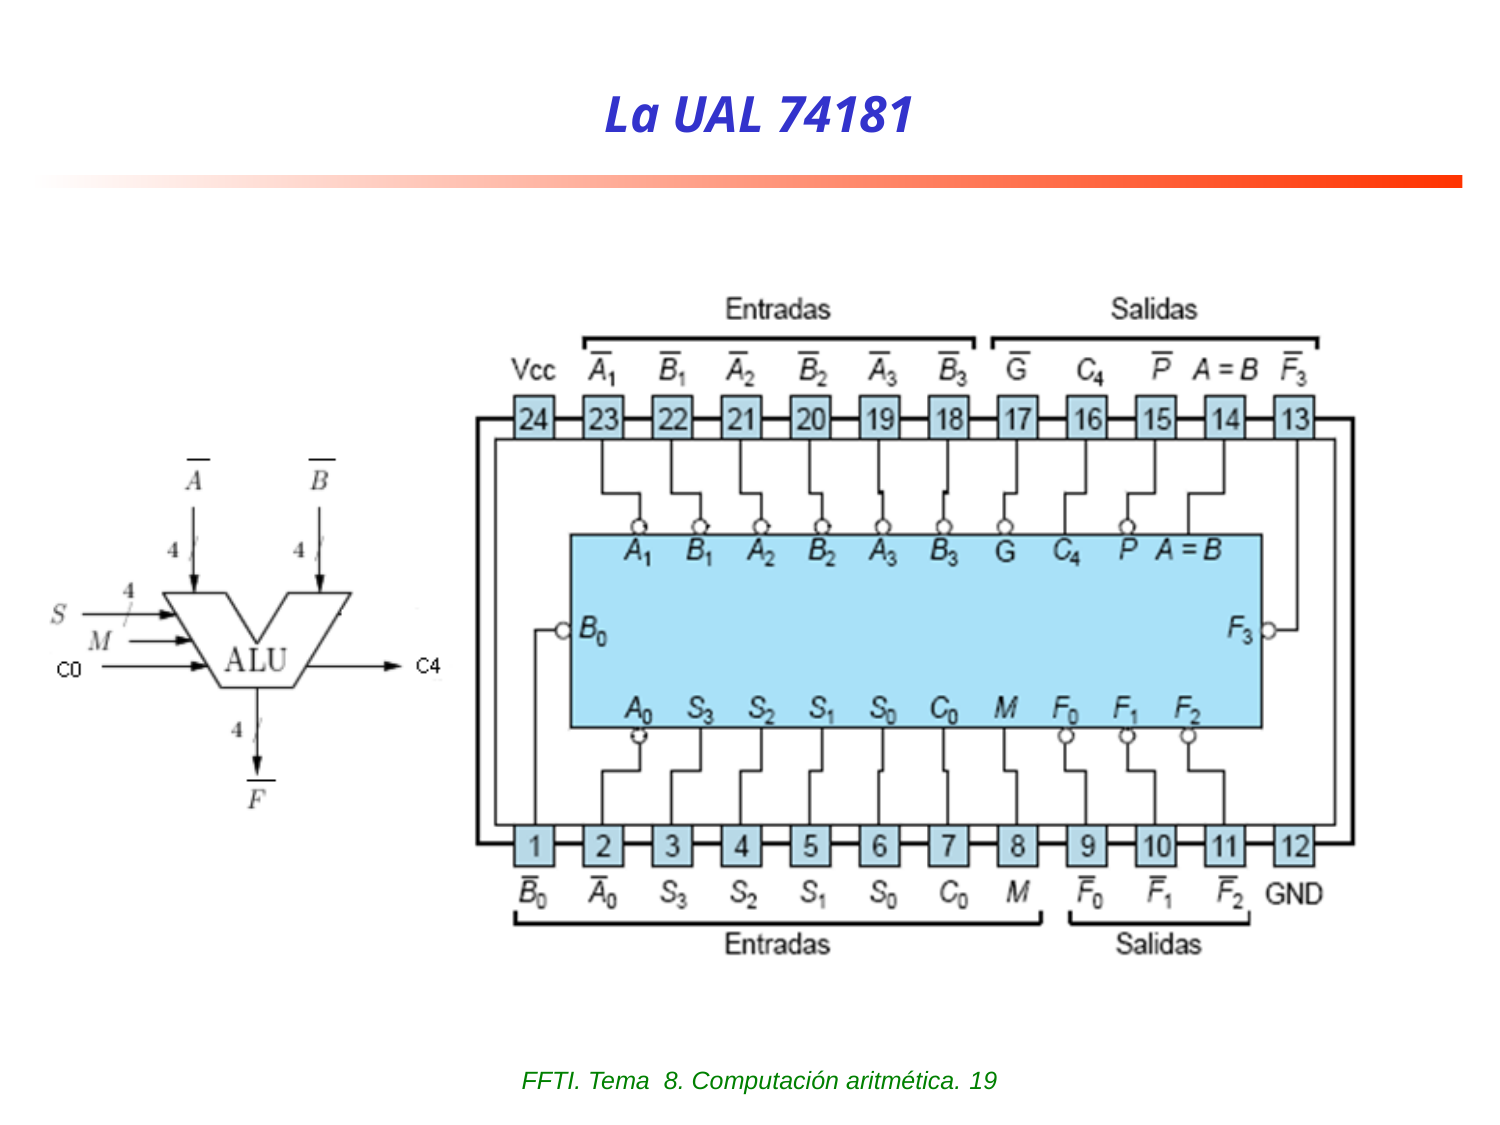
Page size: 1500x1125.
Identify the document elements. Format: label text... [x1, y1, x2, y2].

picture [27, 434, 456, 836]
title La UAL 74181 [68, 49, 1451, 176]
picture [466, 284, 1386, 960]
footer FFTI. Tema 8. Computación aritmética. 19 [68, 1056, 1451, 1103]
